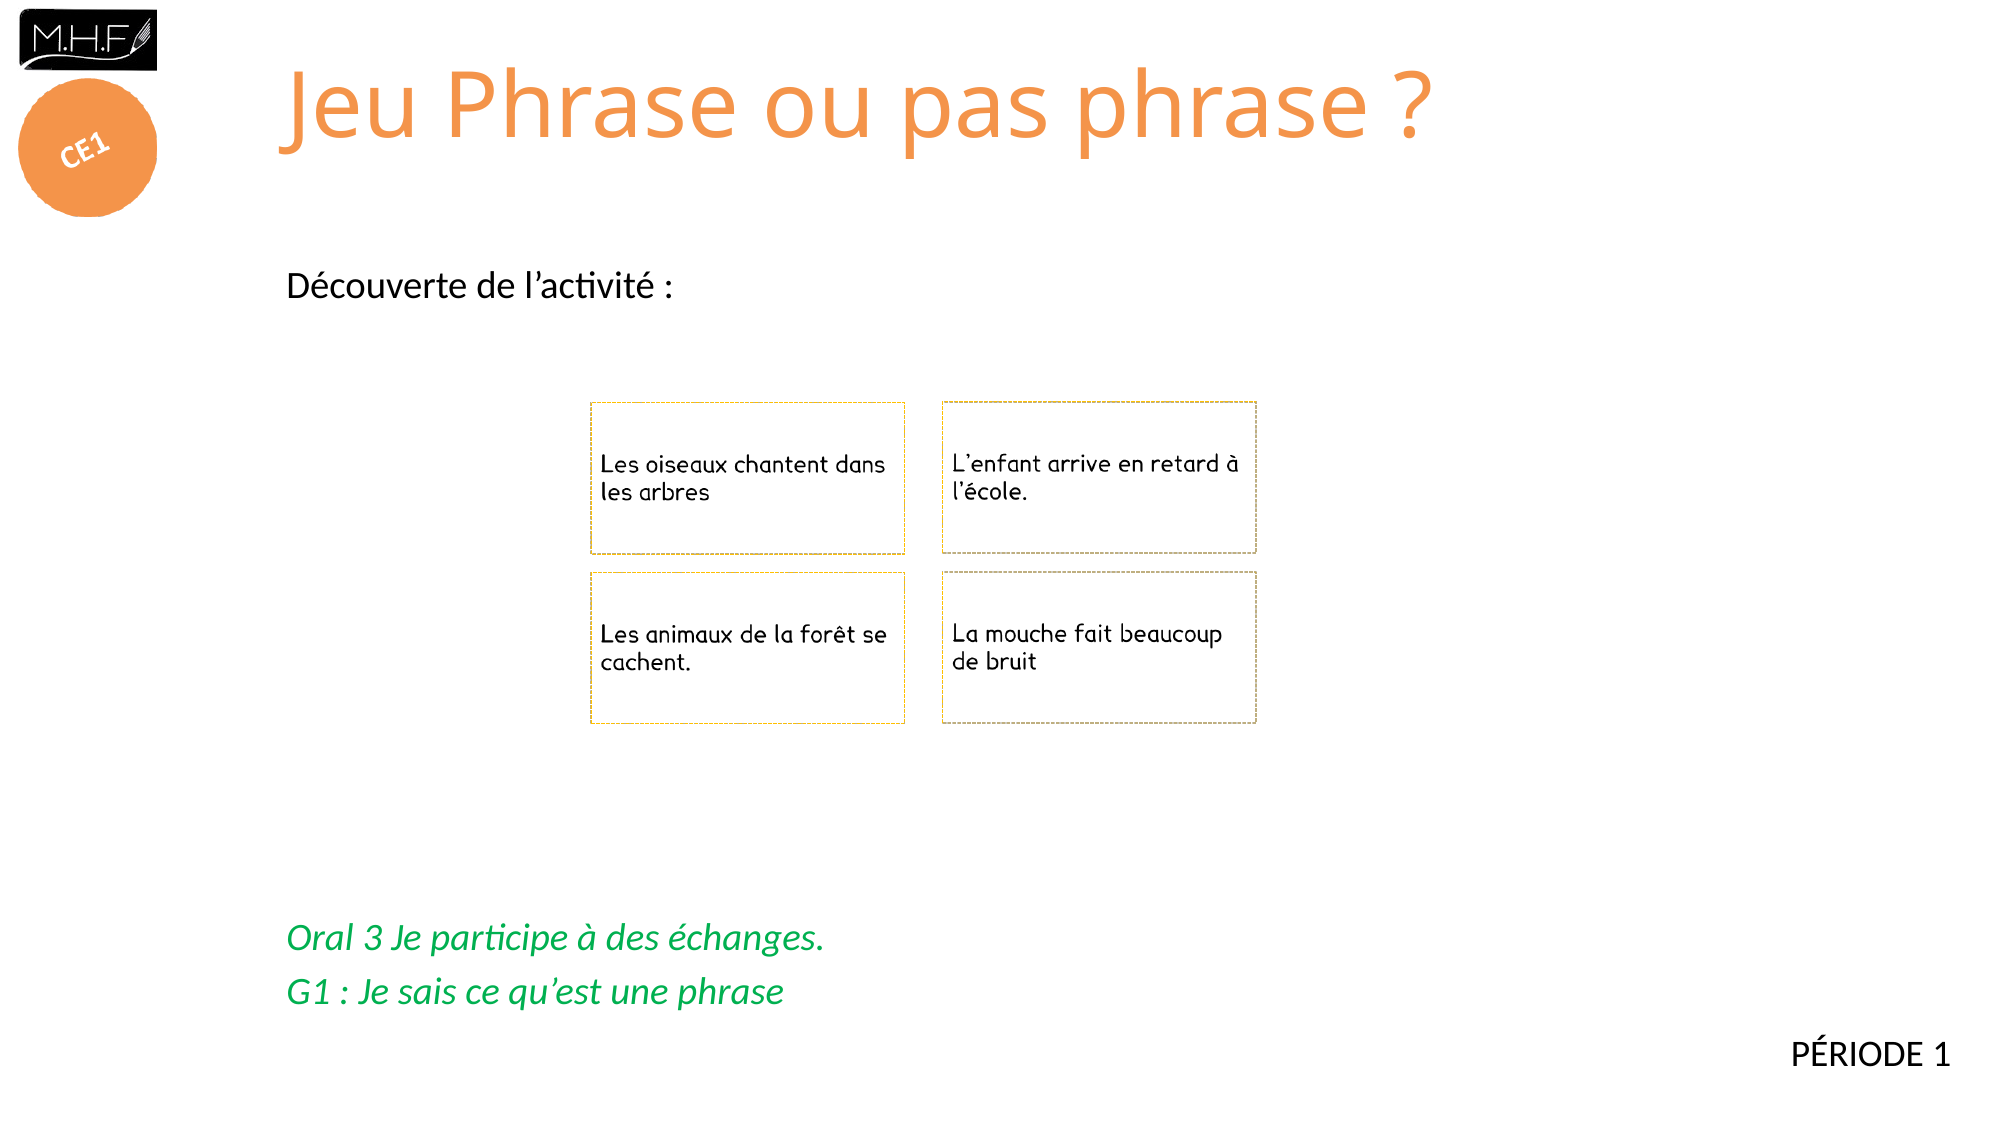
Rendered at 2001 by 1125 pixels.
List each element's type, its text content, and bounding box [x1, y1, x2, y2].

picture [18, 78, 157, 218]
picture [586, 401, 1260, 724]
text_box Découverte de l’activité : Oral 3 Je participe à des échanges. G1 : Je sais ce qu’est une phrase [271, 252, 1575, 1022]
text_box PÉRIODE 1 [1362, 1021, 1967, 1082]
title Jeu Phrase ou pas phrase ? [271, 7, 1543, 208]
picture [16, 7, 157, 74]
